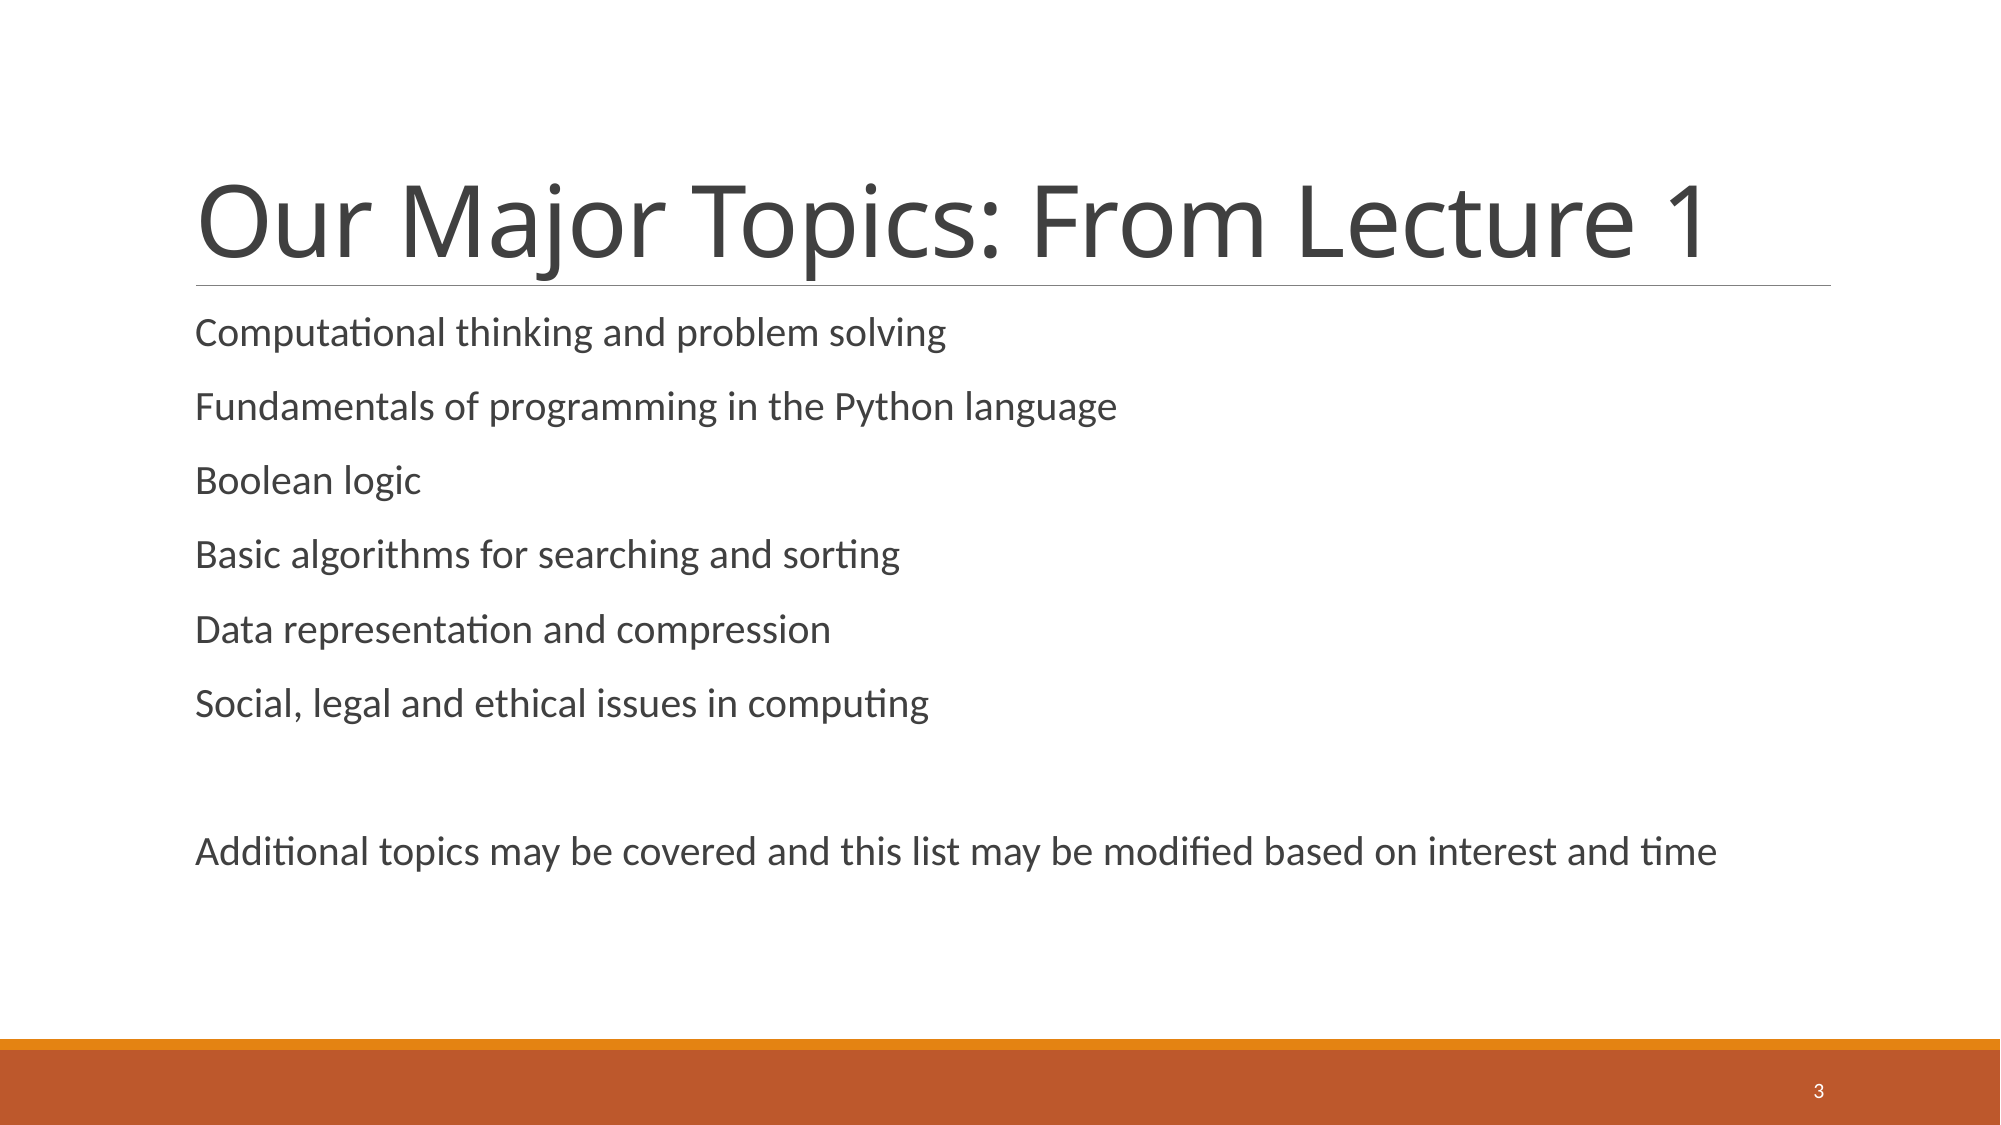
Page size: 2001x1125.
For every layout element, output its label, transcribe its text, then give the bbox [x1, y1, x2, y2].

slide_number 3 [1624, 1059, 1840, 1120]
list Computational thinking and problem solving Fundamentals of programming in the Python language Boolean logic Basic algorithms for searching and sorting Data representation and compression Social, legal and ethical issues in computing Additional topics may be covered and this list may be modified based on interest and time [180, 302, 1830, 963]
title Our Major Topics: From Lecture 1 [180, 47, 1830, 285]
